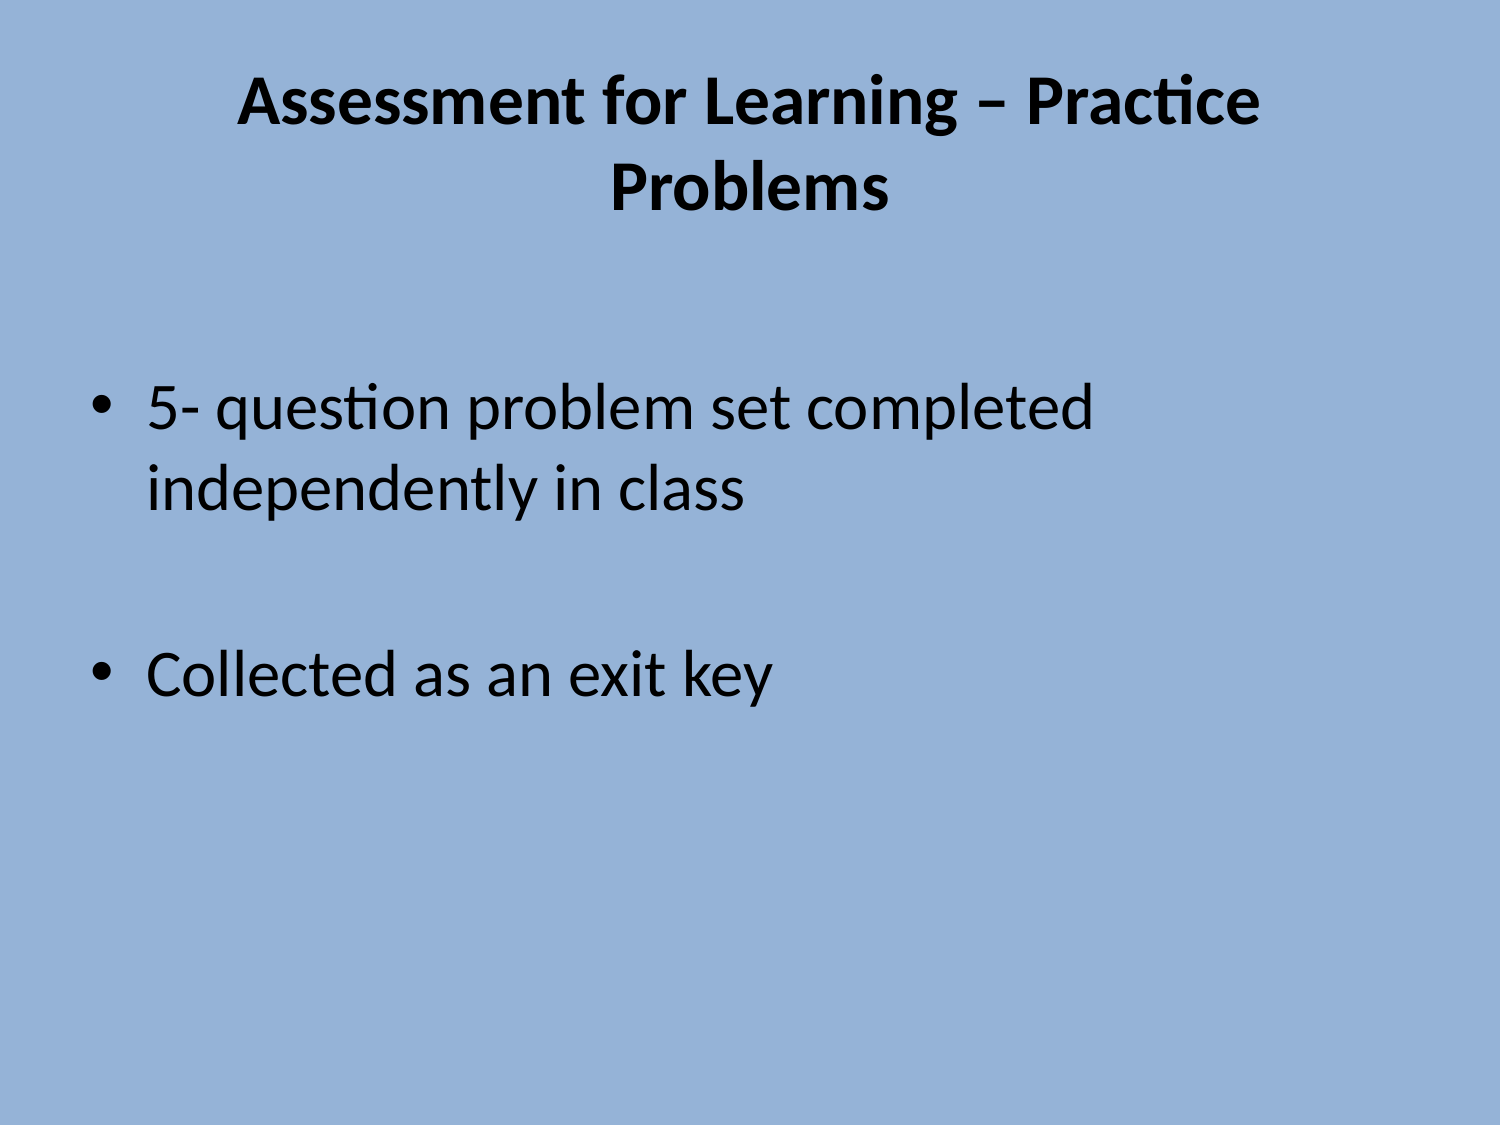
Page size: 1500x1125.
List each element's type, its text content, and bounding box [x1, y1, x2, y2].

list 5- question problem set completed independently in class Collected as an exit key [75, 262, 1425, 1005]
title Assessment for Learning – Practice Problems [75, 45, 1425, 233]
